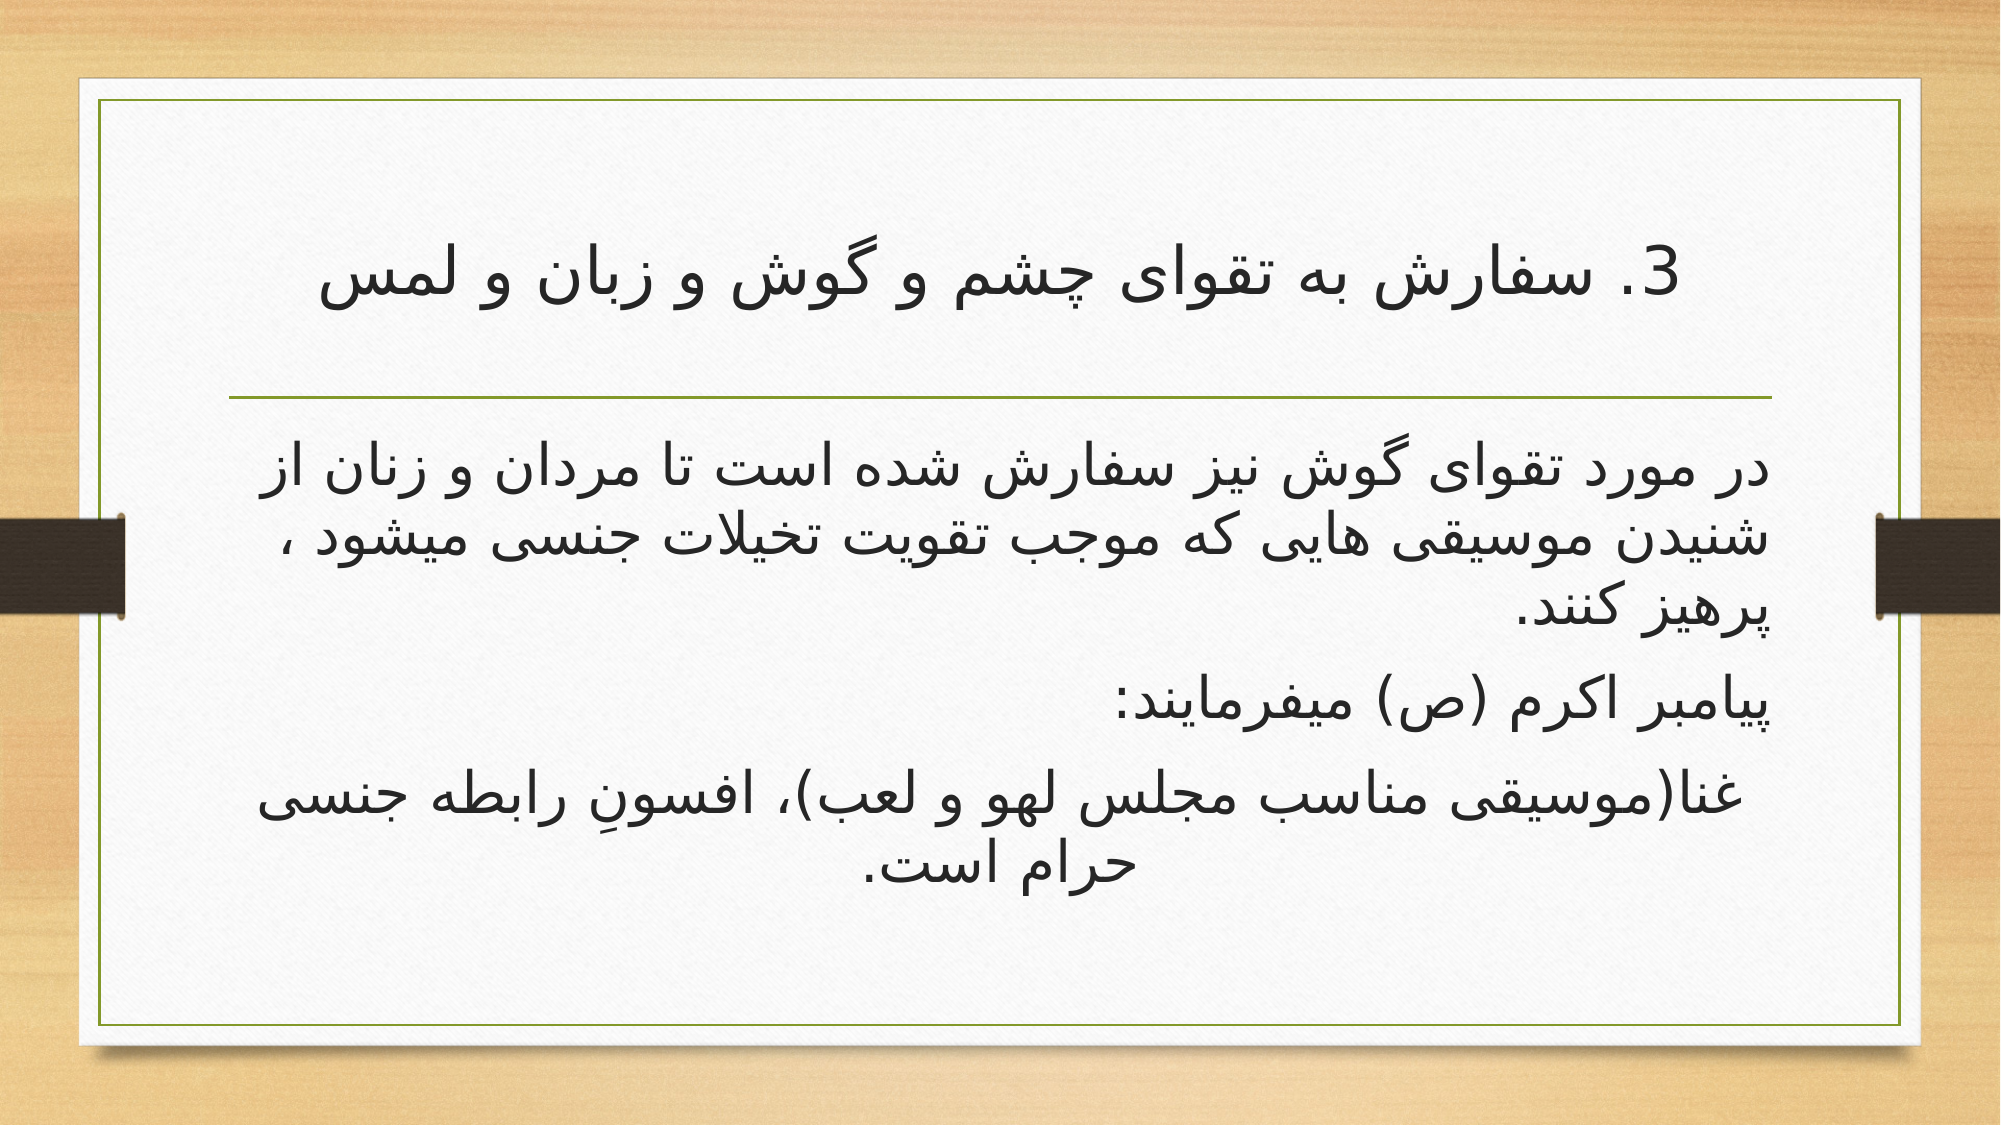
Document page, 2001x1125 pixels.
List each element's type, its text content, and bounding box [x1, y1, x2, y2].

list در مورد تقوای گوش نیز سفارش شده است تا مردان و زنان از شنیدن موسیقی هایی که موجب تقویت تخیلات جنسی میشود ، پرهیز کنند. پیامبر اکرم (ص) میفرمایند: غنا(موسیقی مناسب مجلس لهو و لعب)، افسونِ رابطه جنسی حرام است. [212, 419, 1788, 964]
title 3. سفارش به تقوای چشم و گوش و زبان و لمس [212, 161, 1788, 375]
picture [0, 0, 2001, 1125]
